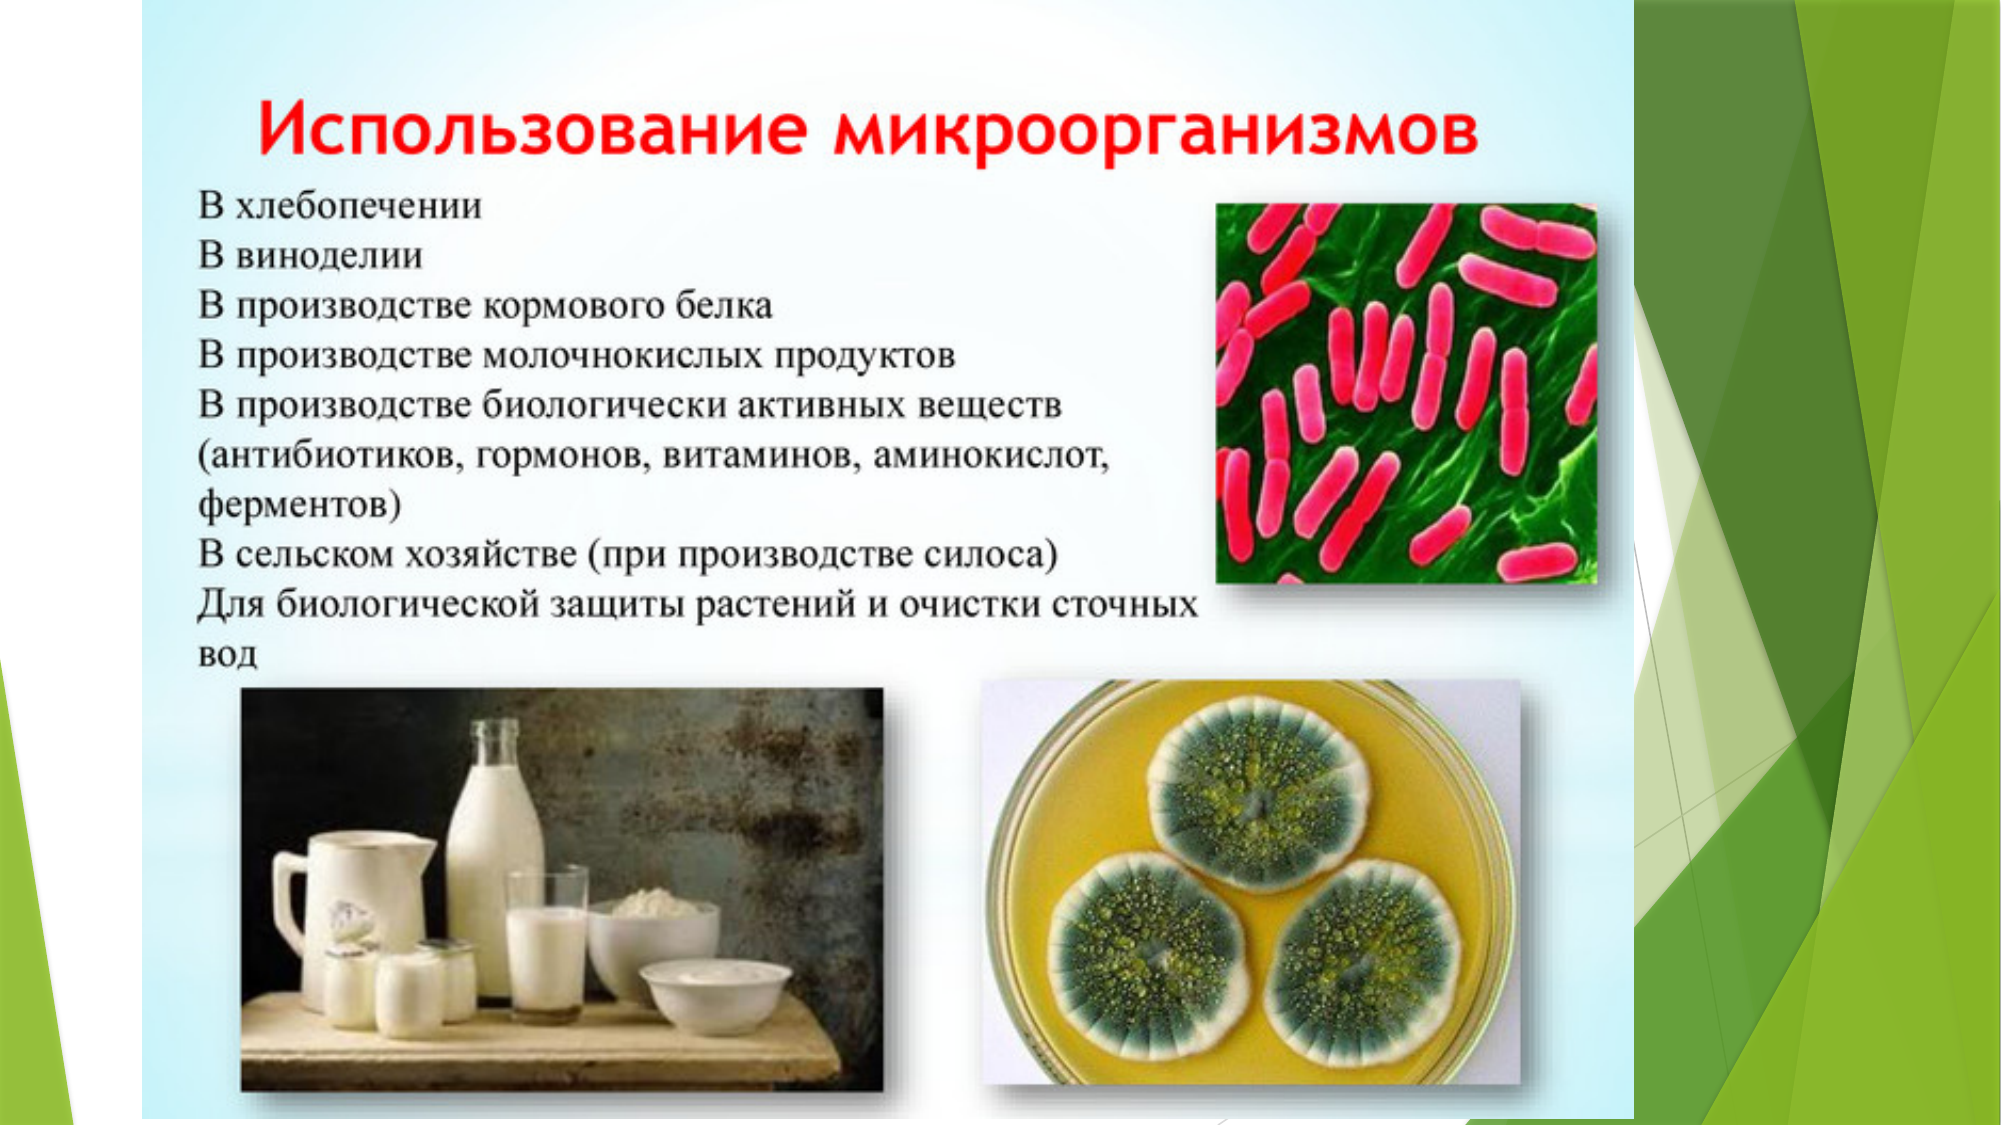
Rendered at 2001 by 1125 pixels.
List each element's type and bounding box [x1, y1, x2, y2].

picture [142, 0, 1635, 1119]
